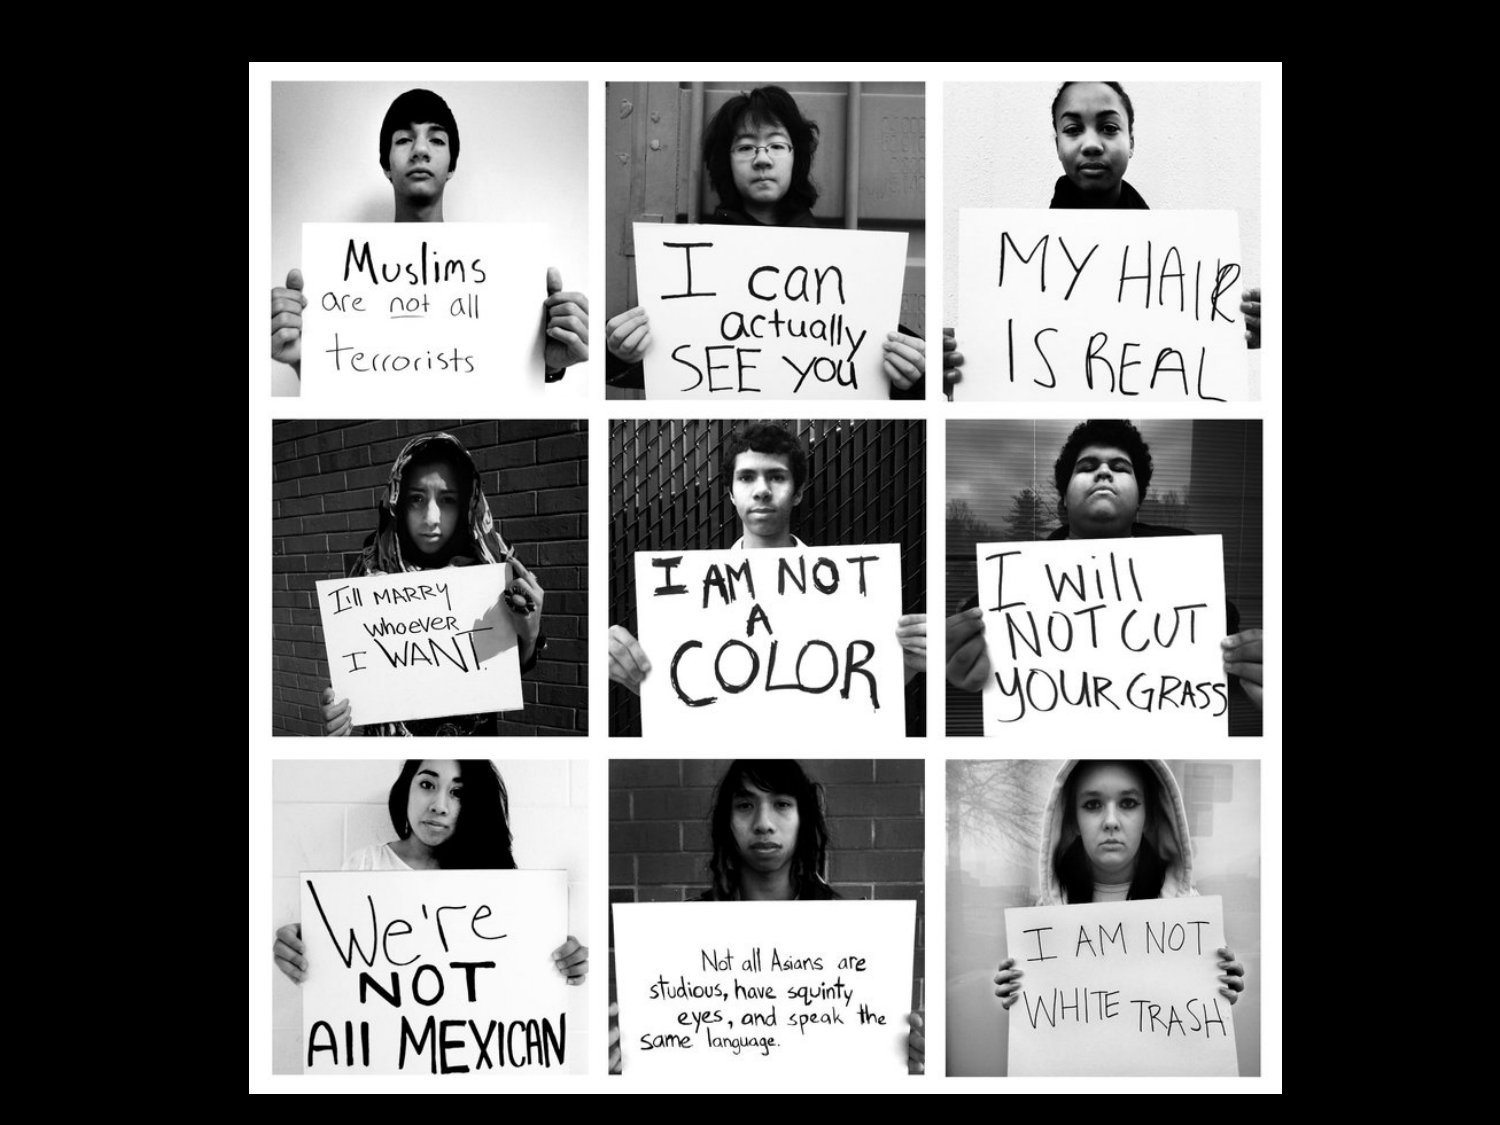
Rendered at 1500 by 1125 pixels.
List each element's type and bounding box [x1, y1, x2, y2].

picture [249, 62, 1282, 1094]
